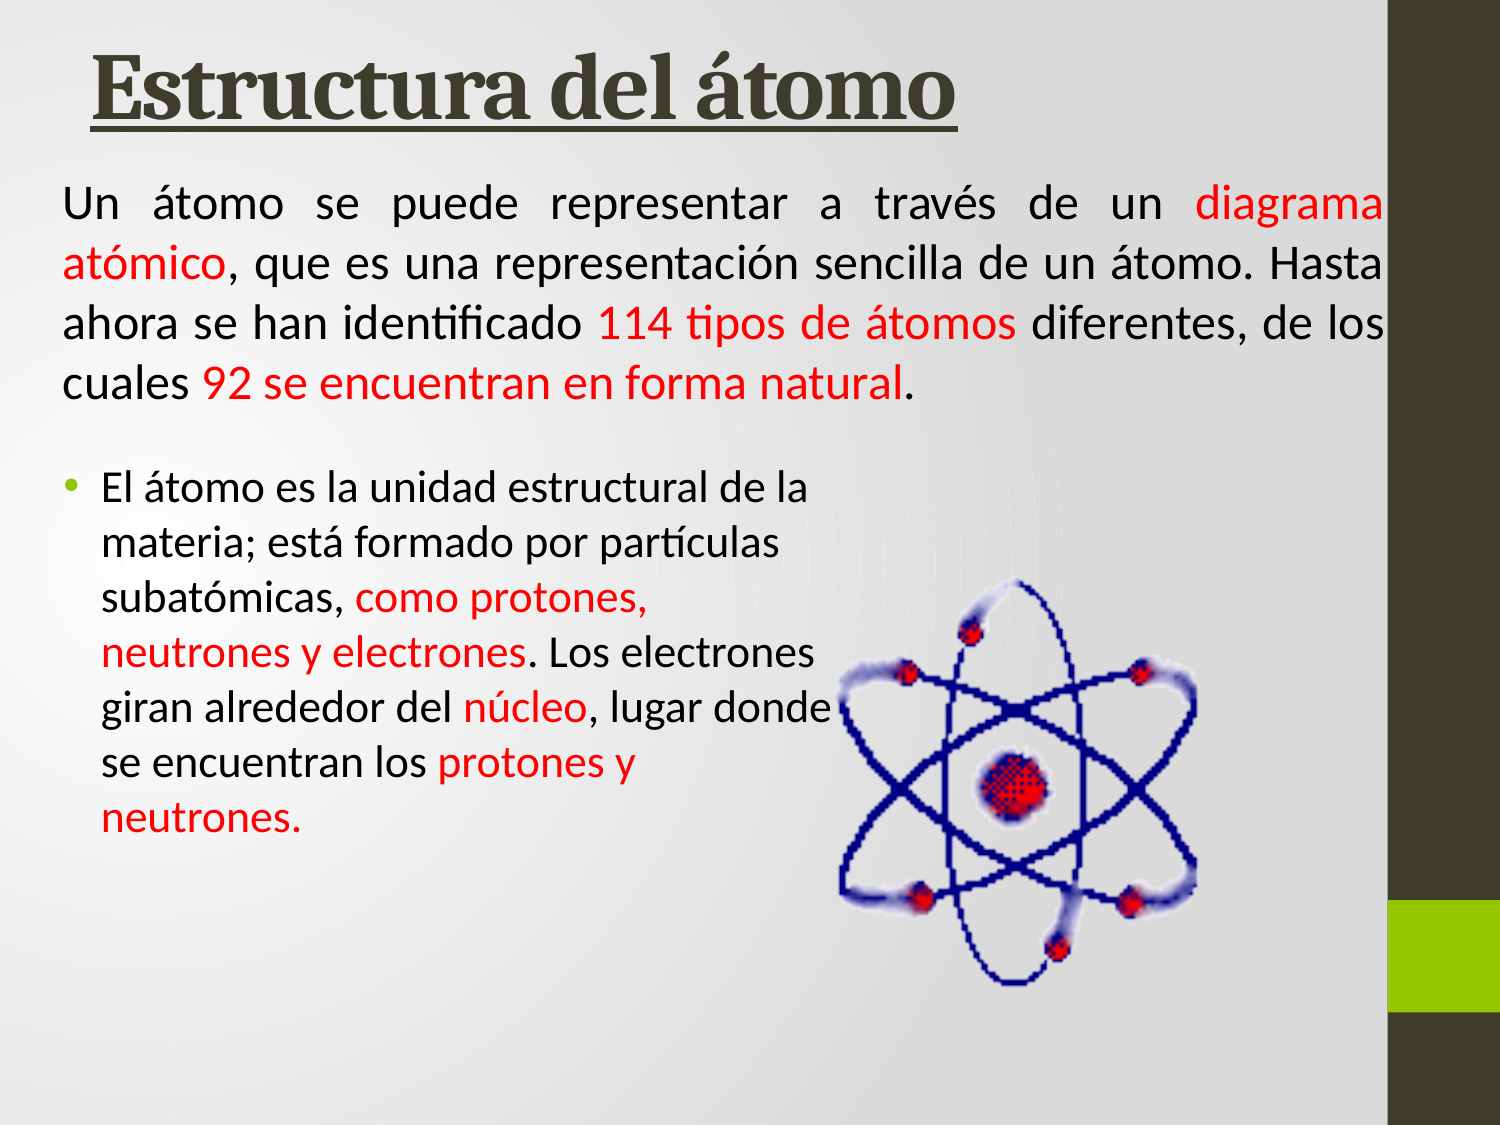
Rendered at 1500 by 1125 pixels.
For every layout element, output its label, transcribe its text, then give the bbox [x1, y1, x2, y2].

title Estructura del átomo [75, 45, 1325, 101]
text_box Un átomo se puede representar a través de un diagrama atómico, que es una representación sencilla de un átomo. Hasta ahora se han identificado 114 tipos de átomos diferentes, de los cuales 92 se encuentran en forma natural. [29, 101, 1400, 417]
list El átomo es la unidad estructural de la materia; está formado por partículas subatómicas, como protones, neutrones y electrones. Los electrones giran alrededor del núcleo, lugar donde se encuentran los protones y neutrones. [29, 417, 855, 1035]
picture [832, 573, 1212, 1001]
